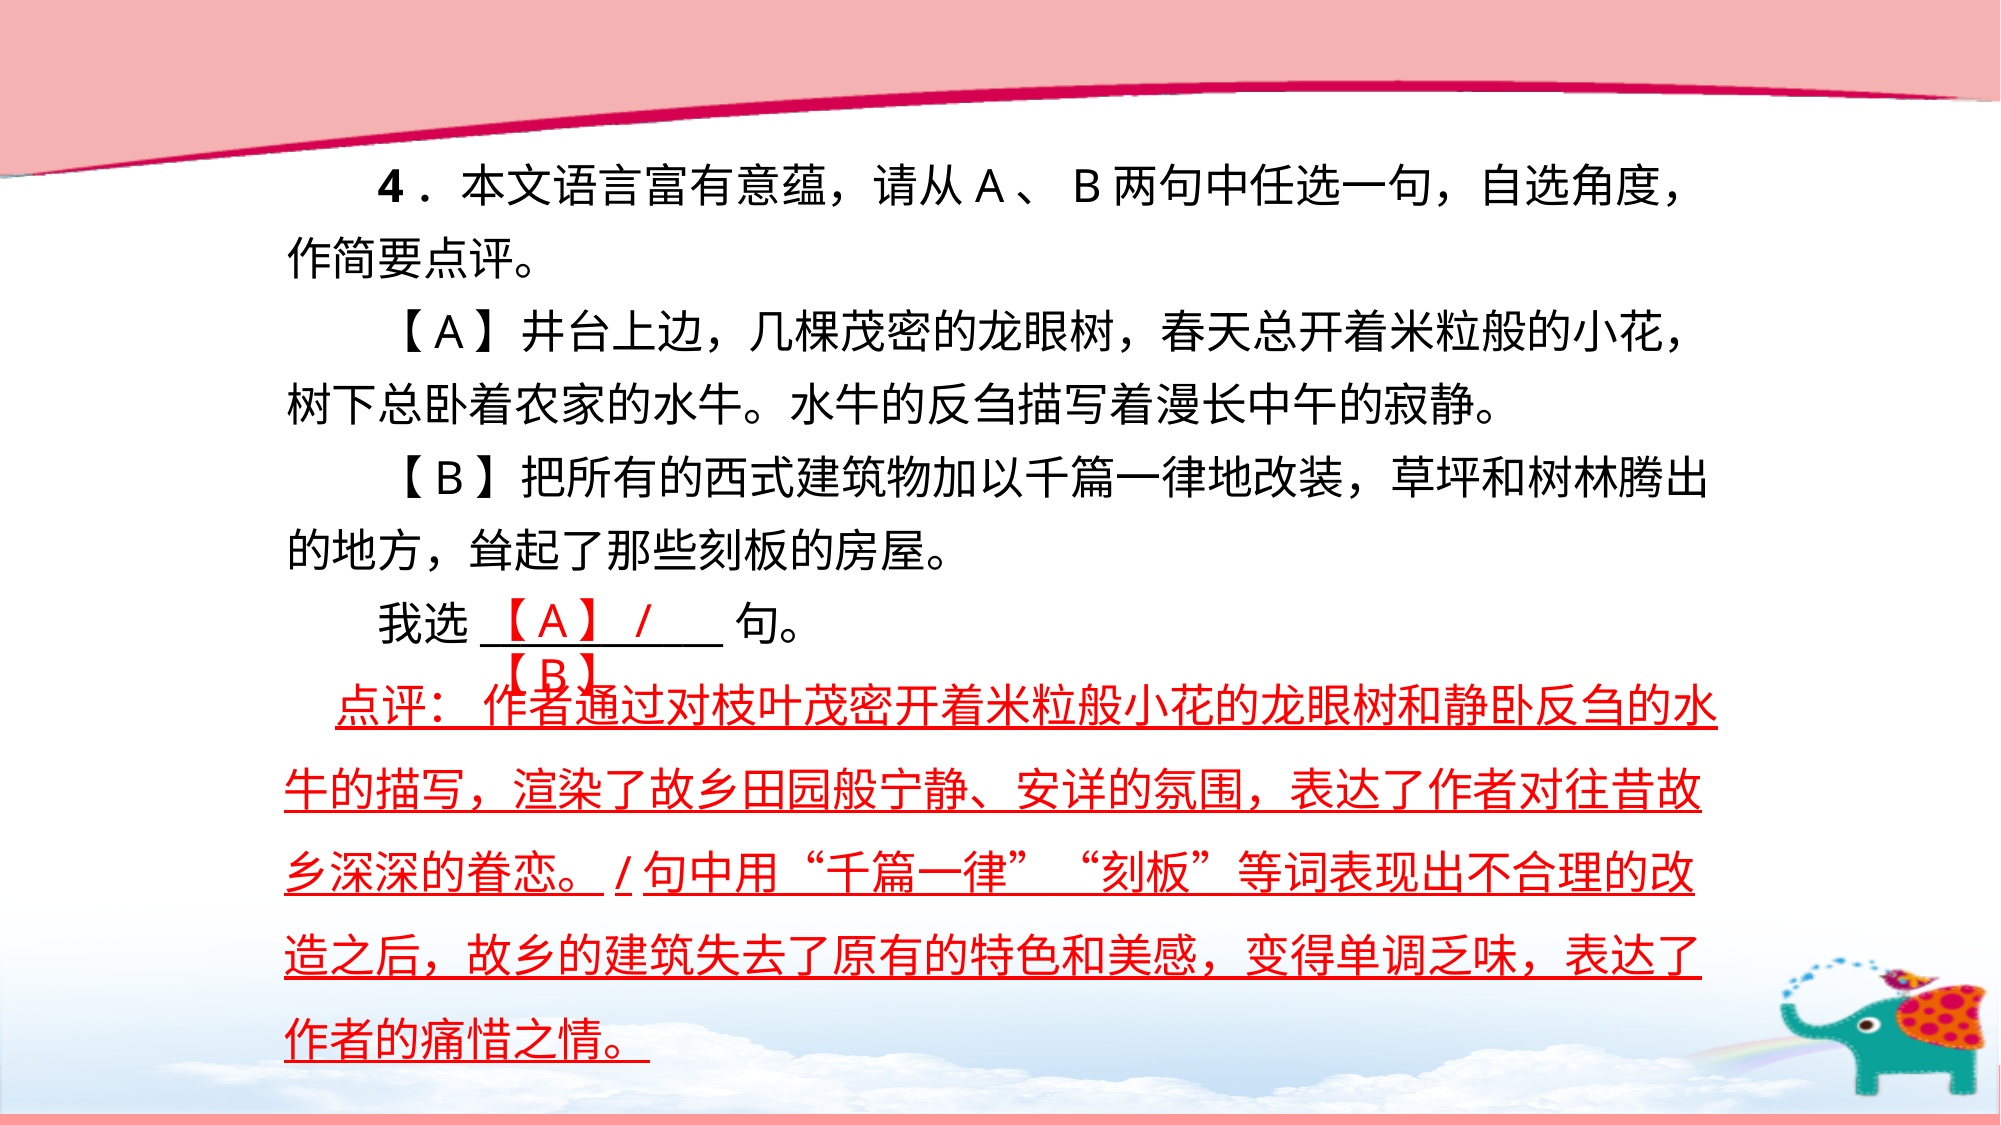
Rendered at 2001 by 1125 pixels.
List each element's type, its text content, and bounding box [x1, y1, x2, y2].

text_box 4．本文语言富有意蕴，请从A、B两句中任选一句，自选角度，作简要点评。 【A】井台上边，几棵茂密的龙眼树，春天总开着米粒般的小花，树下总卧着农家的水牛。水牛的反刍描写着漫长中午的寂静。 【B】把所有的西式建筑物加以千篇一律地改装，草坪和树林腾出的地方，耸起了那些刻板的房屋。 我选____________句。 [271, 131, 1731, 641]
text_box 【A】/【B】 [466, 584, 756, 641]
picture [0, 0, 2001, 185]
picture [0, 893, 1999, 1114]
text_box 点评： 作者通过对枝叶茂密开着米粒般小花的龙眼树和静卧反刍的水牛的描写，渲染了故乡田园般宁静、安详的氛围，表达了作者对往昔故乡深深的眷恋。/句中用“千篇一律”“刻板”等词表现出不合理的改造之后，故乡的建筑失去了原有的特色和美感，变得单调乏味，表达了作者的痛惜之情。 [268, 641, 1733, 1073]
